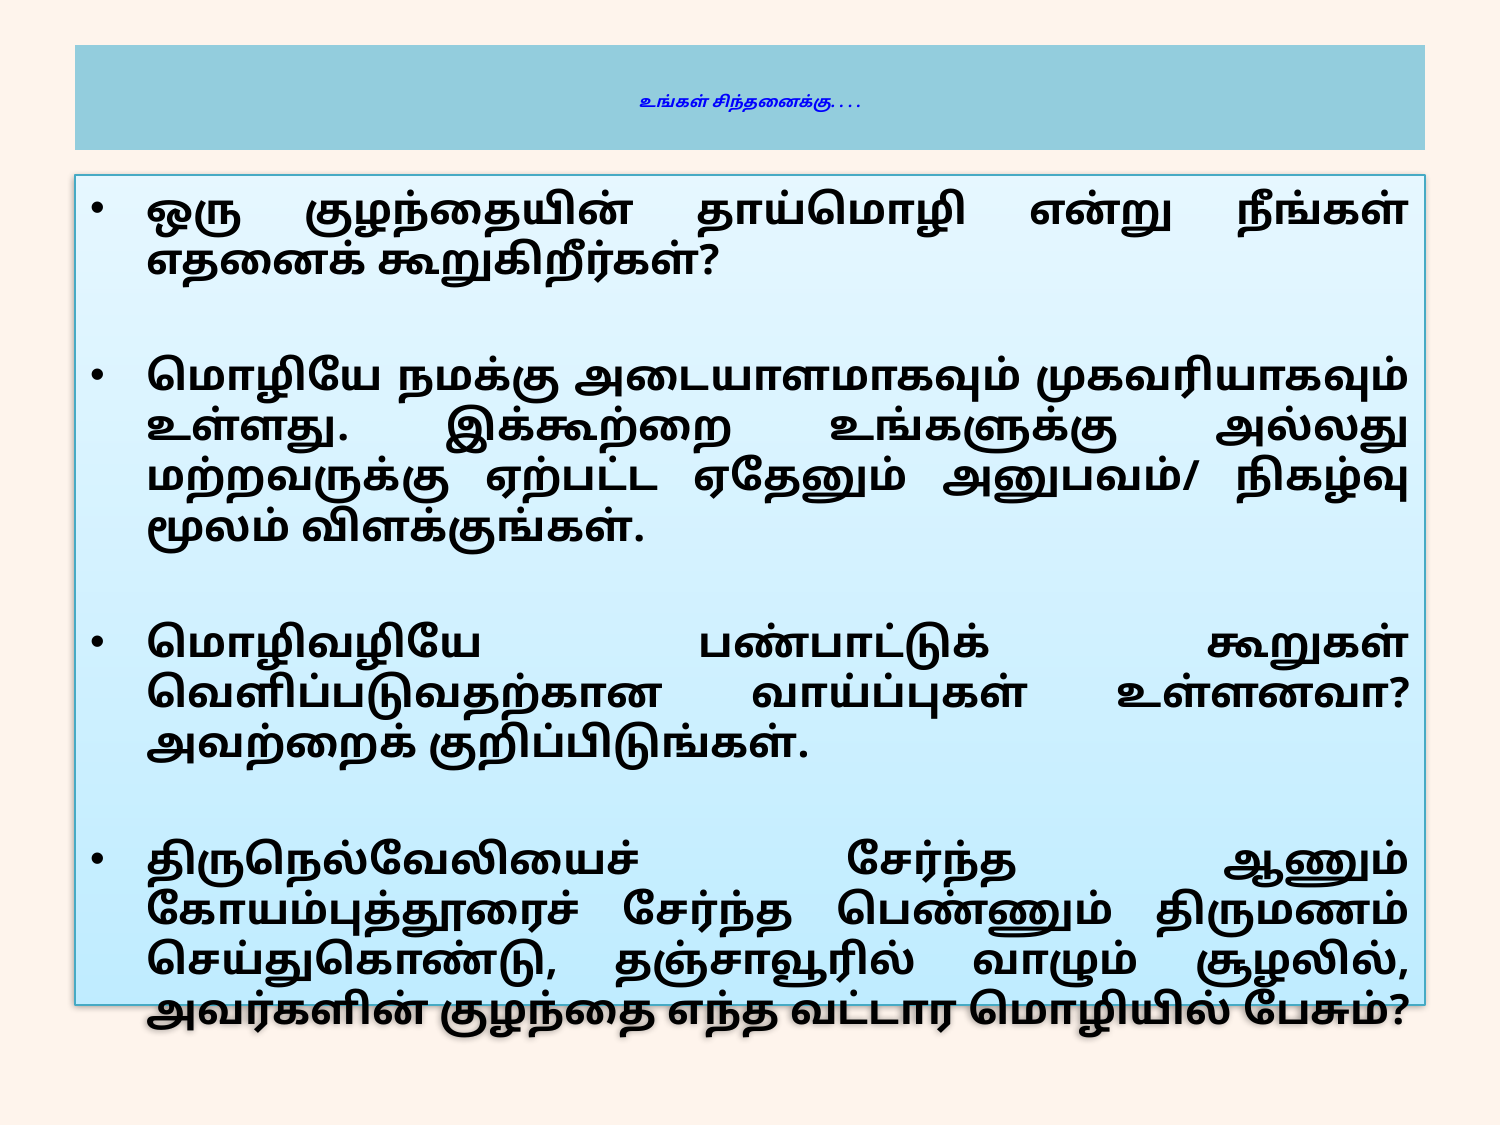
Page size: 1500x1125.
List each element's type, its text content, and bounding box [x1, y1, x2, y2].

title உங்கள் சிந்தனைக்கு. . . . [75, 45, 1425, 150]
list ஒரு குழந்தையின் தாய்மொழி என்று நீங்கள் எதனைக் கூறுகிறீர்கள்? மொழியே நமக்கு அடையாளமாகவும் முகவரியாகவும் உள்ளது. இக்கூற்றை உங்களுக்கு அல்லது மற்றவருக்கு ஏற்பட்ட ஏதேனும் அனுபவம்/ நிகழ்வு மூலம் விளக்குங்கள். மொழிவழியே பண்பாட்டுக் கூறுகள் வெளிப்படுவதற்கான வாய்ப்புகள் உள்ளனவா? அவற்றைக் குறிப்பிடுங்கள். திருநெல்வேலியைச் சேர்ந்த ஆணும் கோயம்புத்தூரைச் சேர்ந்த பெண்ணும் திருமணம் செய்துகொண்டு, தஞ்சாவூரில் வாழும் சூழலில், அவர்களின் குழந்தை எந்த வட்டார மொழியில் பேசும்? [74, 174, 1426, 1006]
